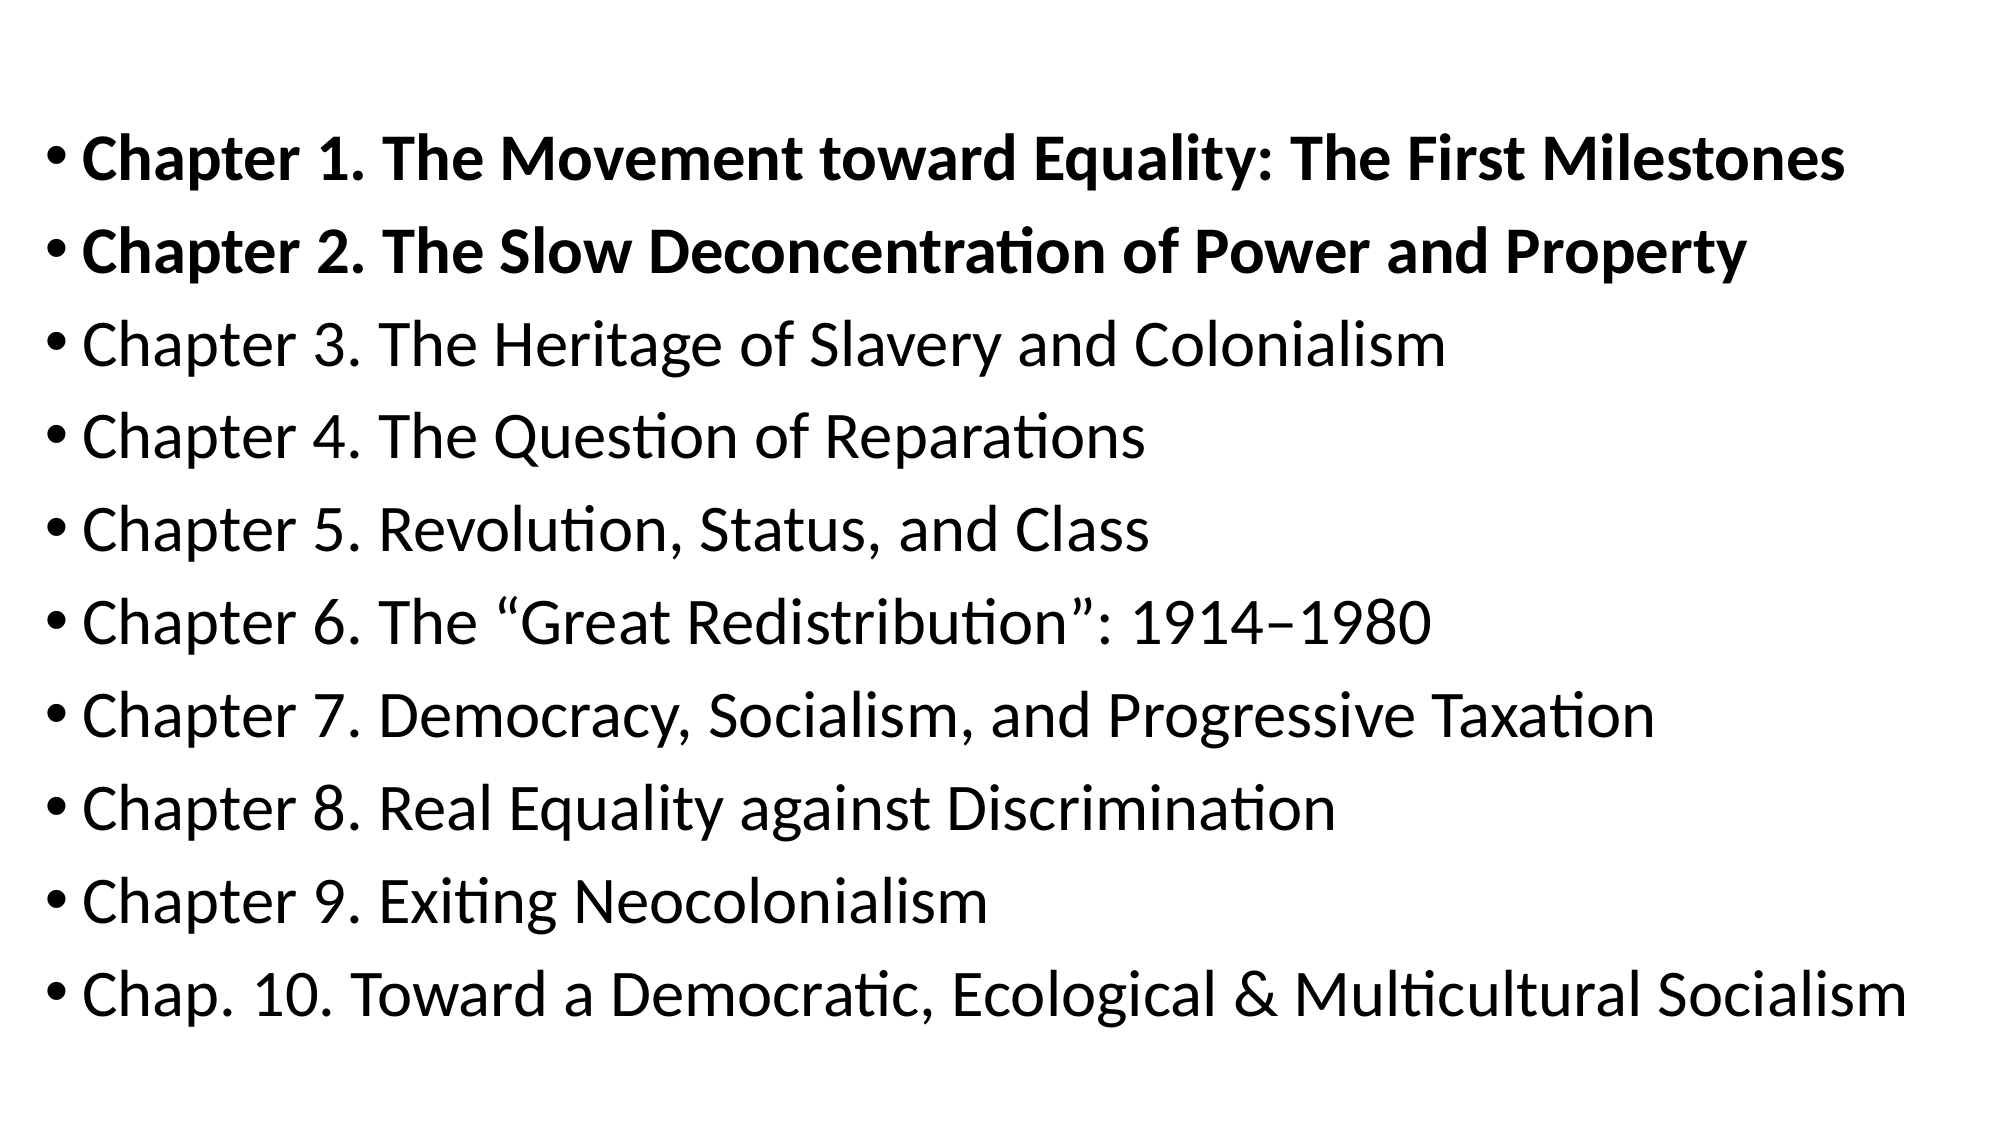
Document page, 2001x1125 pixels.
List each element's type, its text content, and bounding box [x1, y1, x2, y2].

list Chapter 1. The Movement toward Equality: The First Milestones Chapter 2. The Slow Deconcentration of Power and Property Chapter 3. The Heritage of Slavery and Colonialism Chapter 4. The Question of Reparations Chapter 5. Revolution, Status, and Class Chapter 6. The “Great Redistribution”: 1914–1980 Chapter 7. Democracy, Socialism, and Progressive Taxation Chapter 8. Real Equality against Discrimination Chapter 9. Exiting Neocolonialism Chap. 10. Toward a Democratic, Ecological & Multicultural Socialism [29, 14, 1979, 1094]
